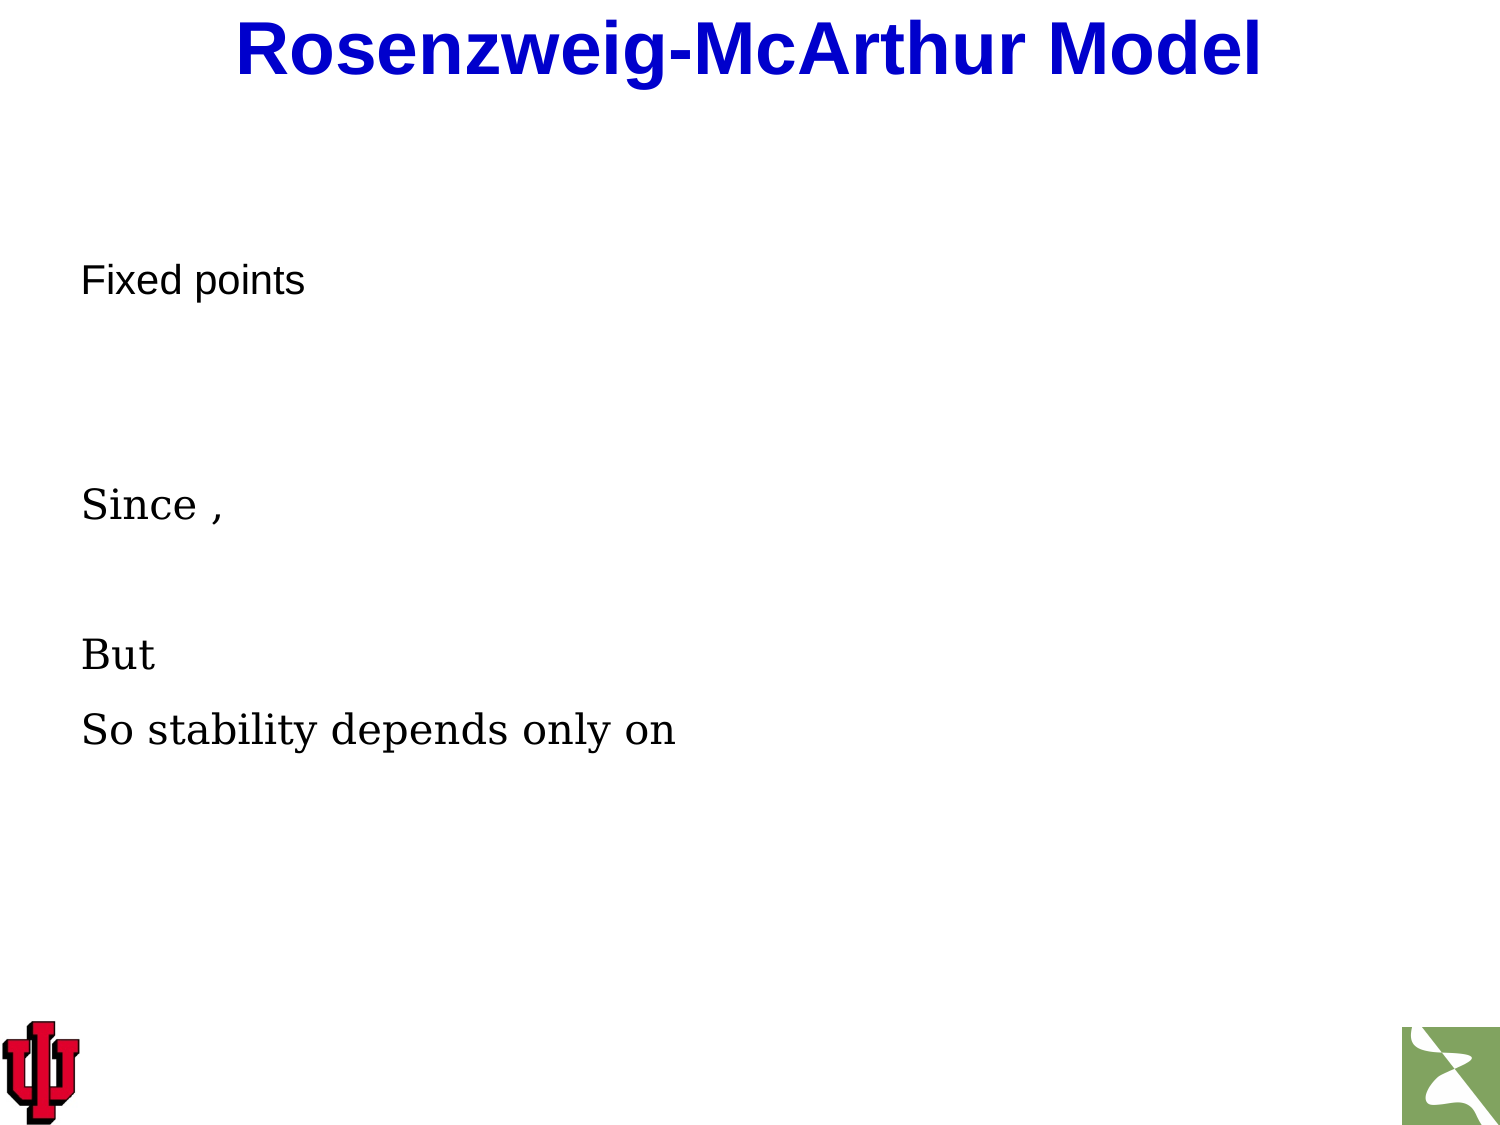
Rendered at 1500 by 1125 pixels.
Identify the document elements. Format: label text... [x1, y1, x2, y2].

title Rosenzweig-McArthur Model [0, 0, 1500, 90]
picture [0, 1020, 80, 1125]
picture [1402, 1027, 1500, 1125]
